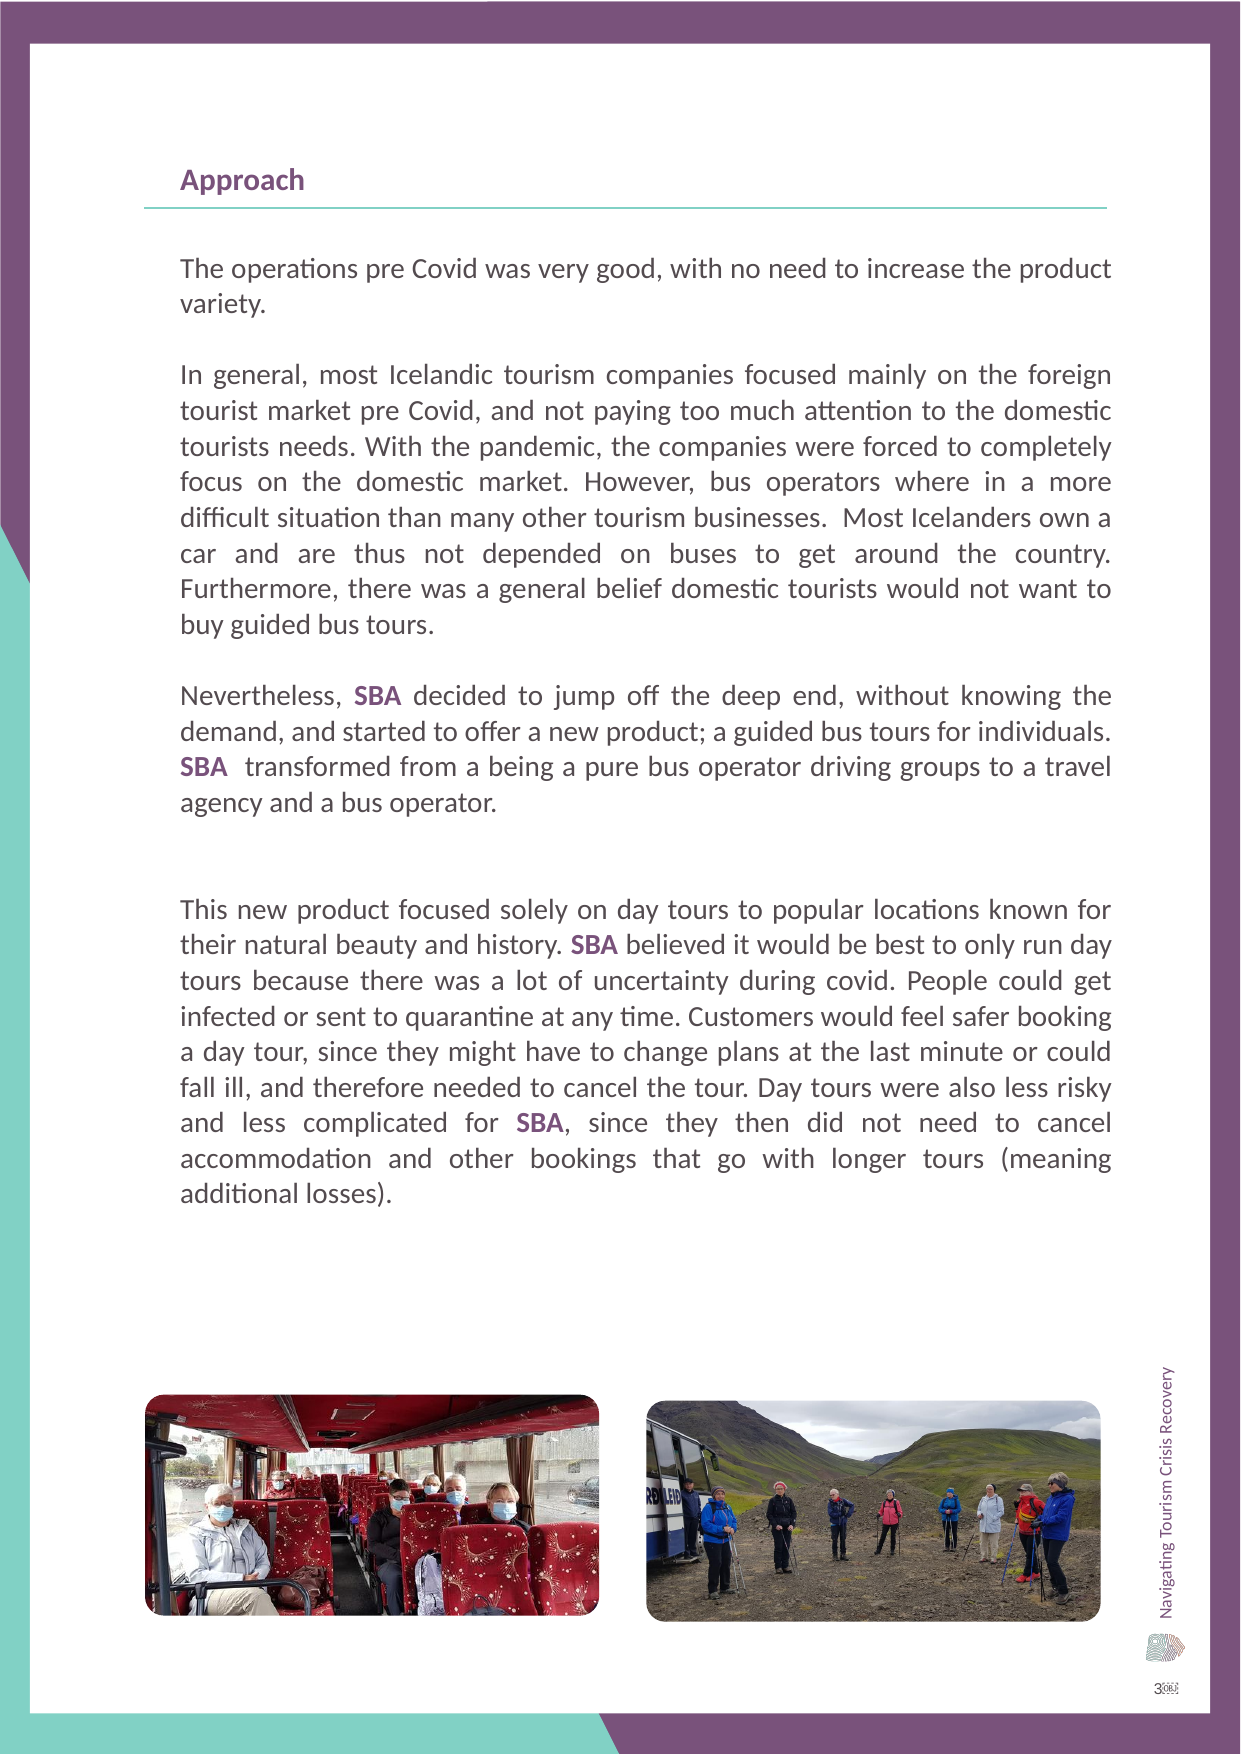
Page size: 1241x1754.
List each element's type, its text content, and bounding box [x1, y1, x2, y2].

list Approach [165, 147, 1128, 209]
picture [1142, 1631, 1189, 1667]
list The operations pre Covid was very good, with no need to increase the product variety. In general, most Icelandic tourism companies focused mainly on the foreign tourist market pre Covid, and not paying too much attention to the domestic tourists needs. With the pandemic, the companies were forced to completely focus on the domestic market. However, bus operators where in a more difficult situation than many other tourism businesses. Most Icelanders own a car and are thus not depended on buses to get around the country. Furthermore, there was a general belief domestic tourists would not want to buy guided bus tours. Nevertheless, SBA decided to jump off the deep end, without knowing the demand, and started to offer a new product; a guided bus tours for individuals. SBA transformed from a being a pure bus operator driving groups to a travel agency and a bus operator. This new product focused solely on day tours to popular locations known for their natural beauty and history. SBA believed it would be best to only run day tours because there was a lot of uncertainty during covid. People could get infected or sent to quarantine at any time. Customers would feel safer booking a day tour, since they might have to change plans at the last minute or could fall ill, and therefore needed to cancel the tour. Day tours were also less risky and less complicated for SBA, since they then did not need to cancel accommodation and other bookings that go with longer tours (meaning additional losses). [165, 240, 1128, 1648]
picture [144, 1394, 600, 1616]
picture [646, 1400, 1101, 1622]
